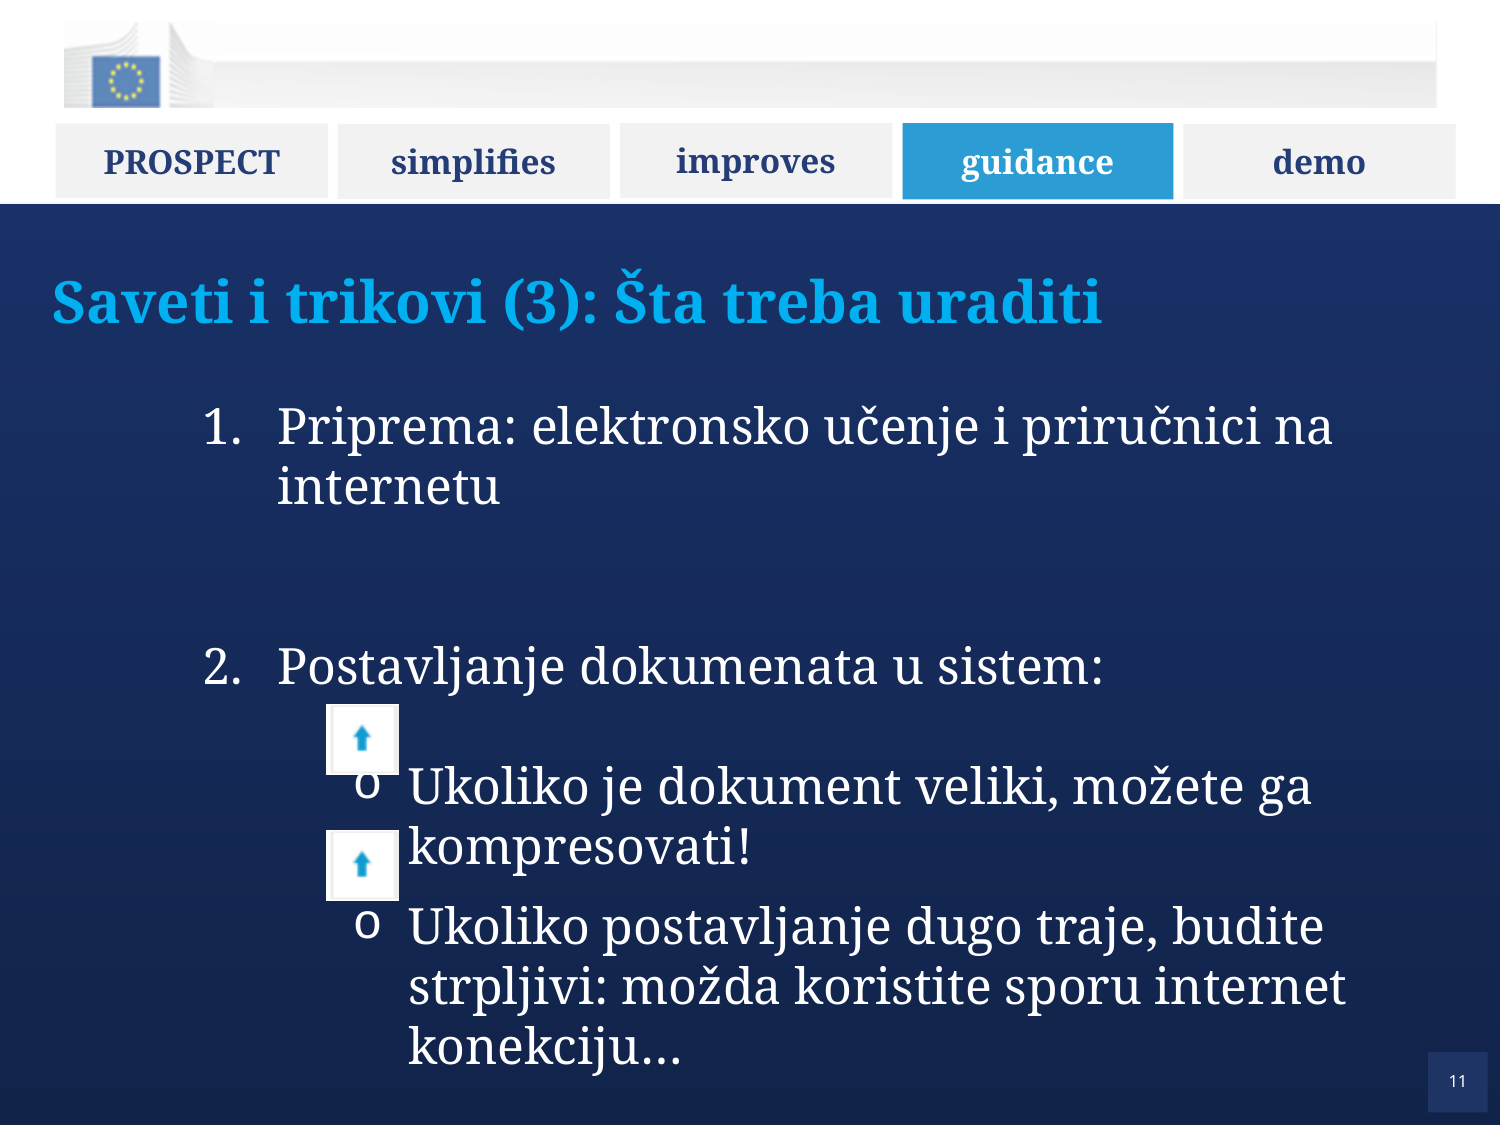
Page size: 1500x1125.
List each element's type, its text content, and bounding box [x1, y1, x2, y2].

text_box Saveti i trikovi (3): Šta treba uraditi Priprema: elektronsko učenje i priručnici na internetu Postavljanje dokumenata u sistem: Ukoliko je dokument veliki, možete ga kompresovati! Ukoliko postavljanje dugo traje, budite strpljivi: možda koristite sporu internet konekciju… [37, 257, 1446, 1125]
slide_number 11 [1446, 1052, 1488, 1113]
text_box guidance [901, 121, 1176, 201]
picture [64, 22, 1439, 108]
picture [326, 704, 399, 775]
picture [326, 830, 399, 902]
